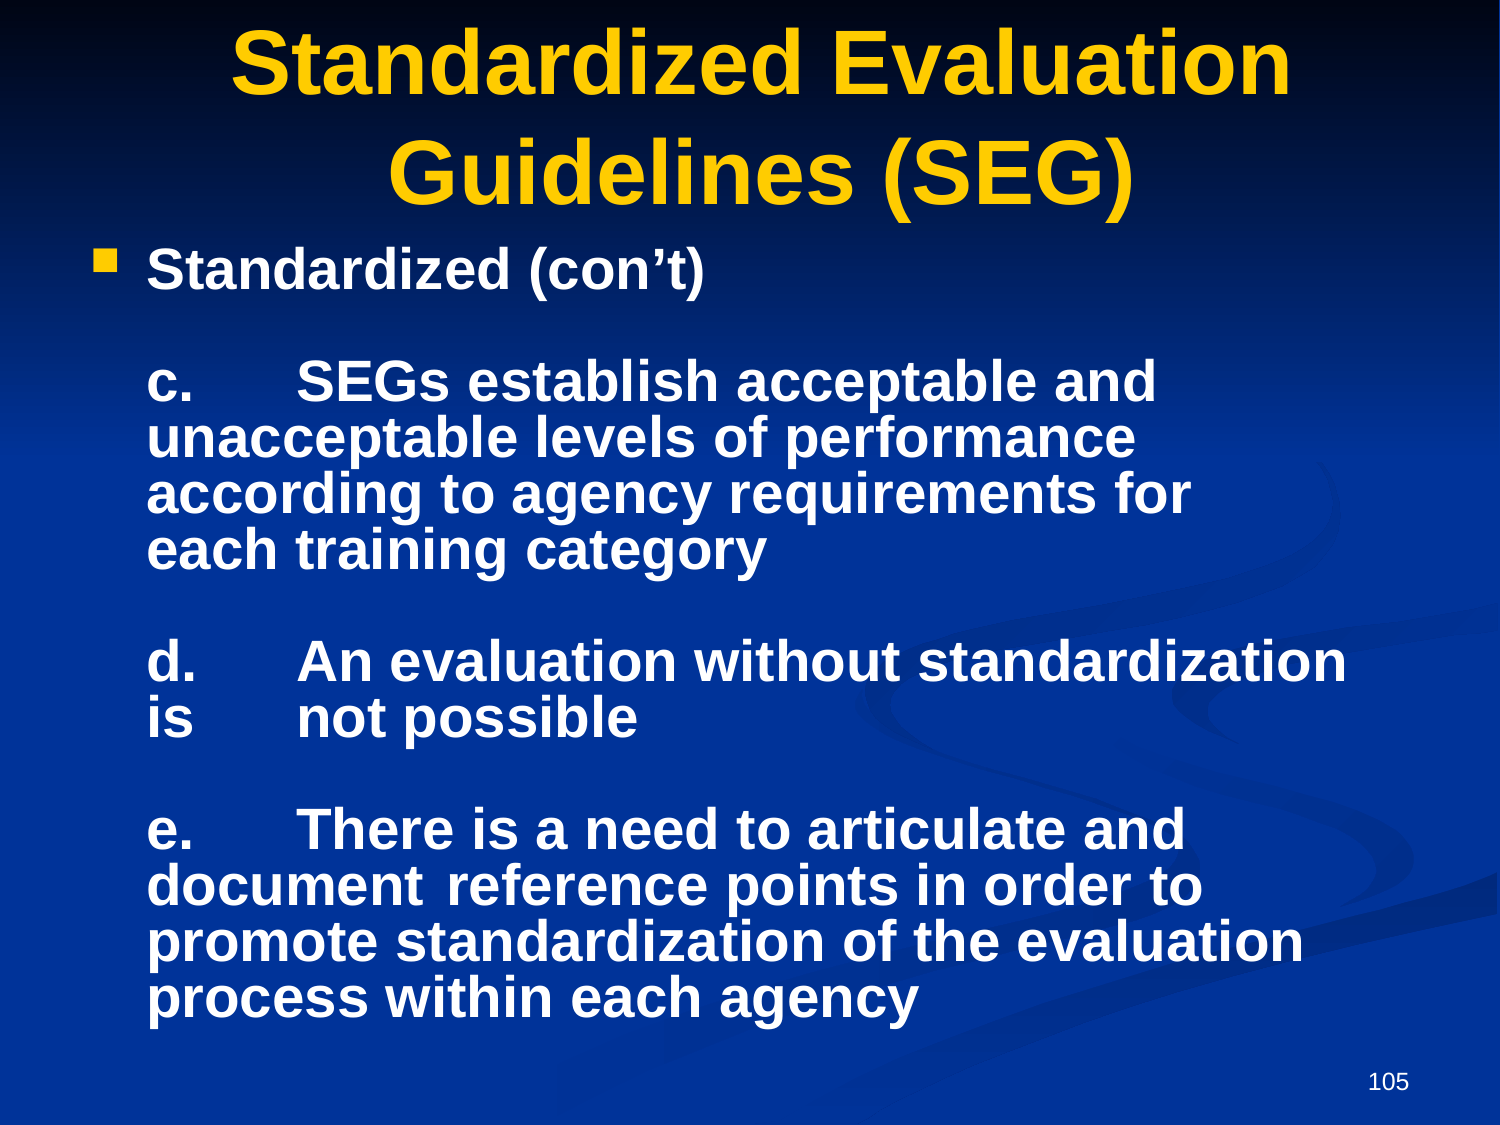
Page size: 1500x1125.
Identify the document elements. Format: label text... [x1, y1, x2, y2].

list Standardized (con’t) c. SEGs establish acceptable and unacceptable levels of performance according to agency requirements for each training category d. An evaluation without standardization is not possible e. There is a need to articulate and document reference points in order to promote standardization of the evaluation process within each agency [74, 237, 1426, 1038]
title Standardized Evaluation Guidelines (SEG) [87, 0, 1438, 226]
slide_number 105 [1074, 1038, 1426, 1104]
